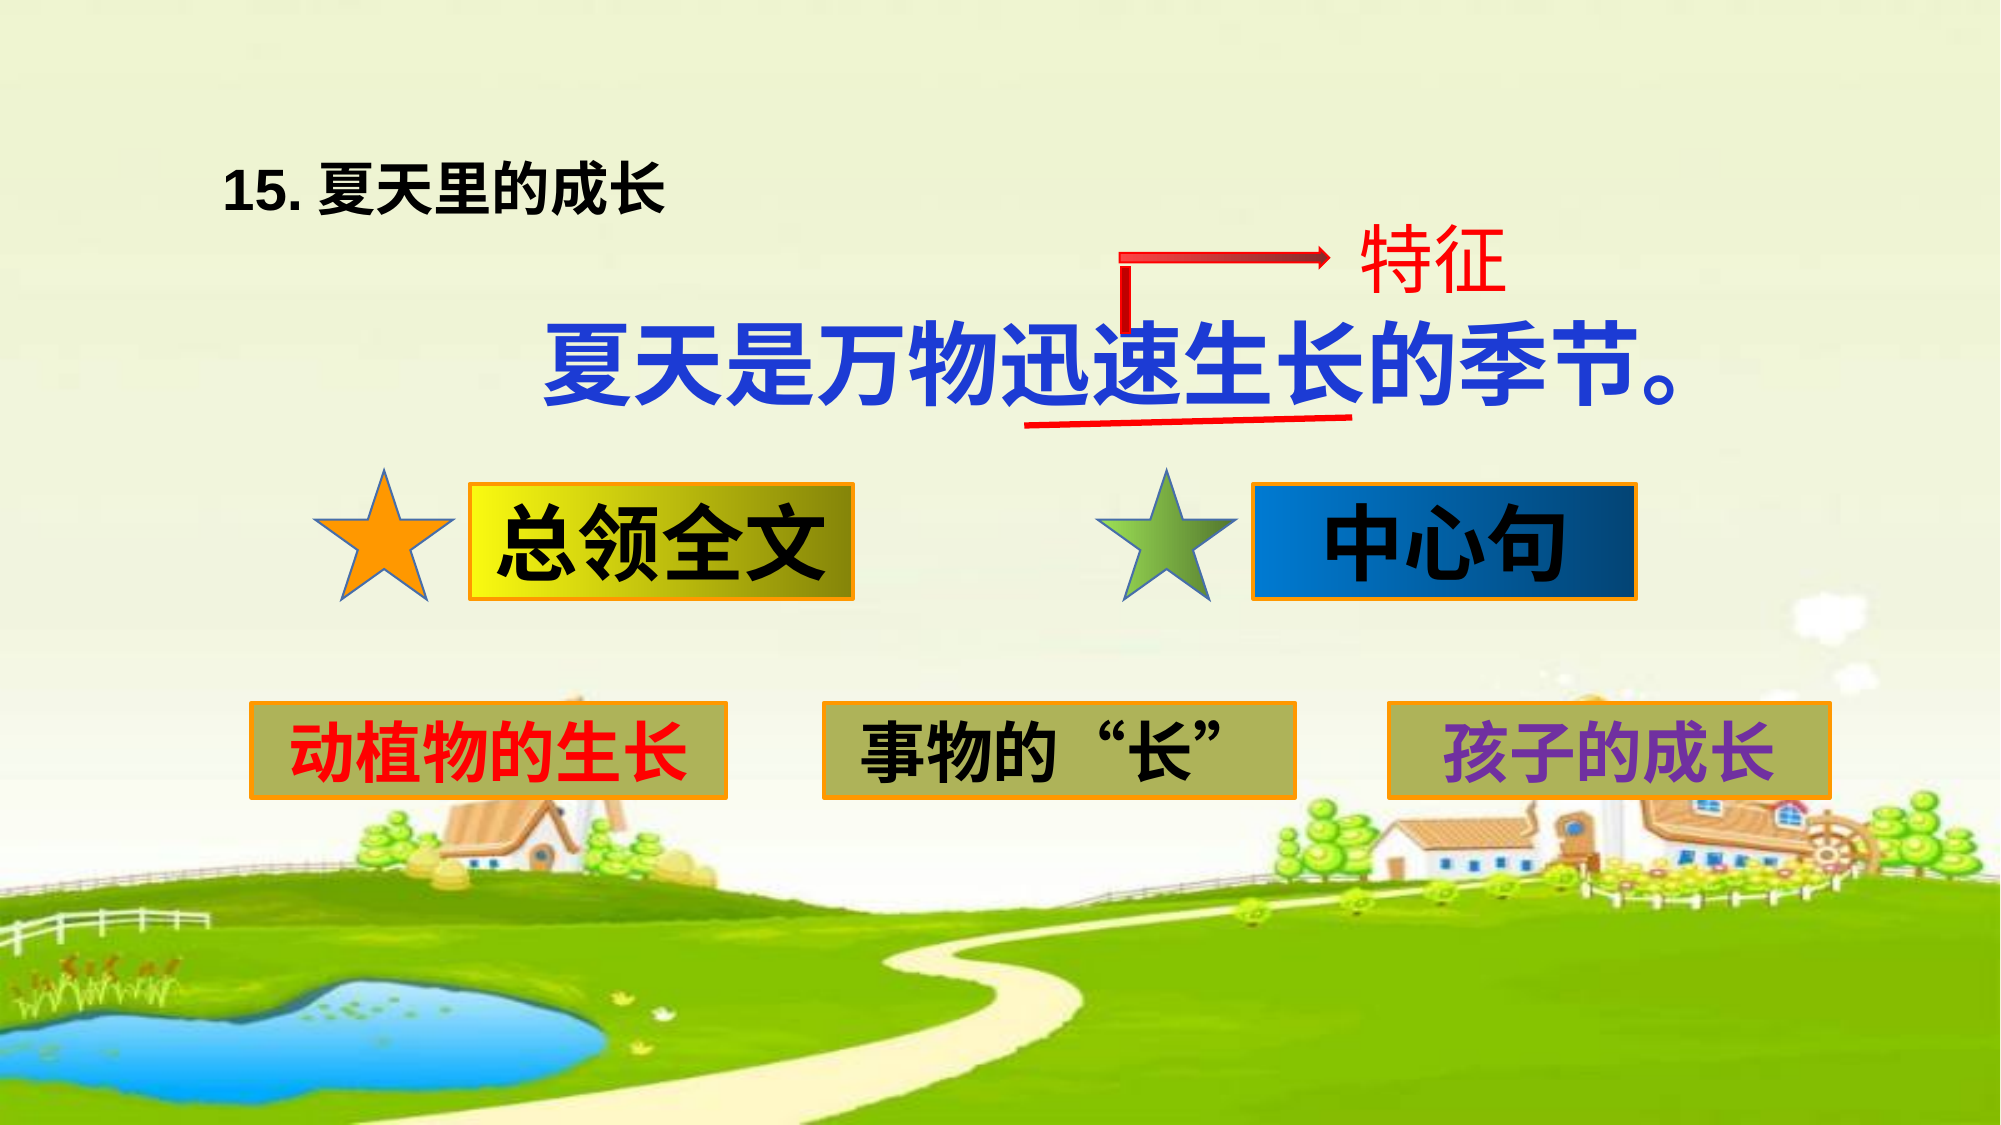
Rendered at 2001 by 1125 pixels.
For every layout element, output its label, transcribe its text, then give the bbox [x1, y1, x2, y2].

picture [0, 0, 2001, 1125]
text_box [312, 467, 457, 603]
text_box [1094, 467, 1239, 603]
text_box 孩子的成长 [1388, 702, 1830, 798]
text_box 中心句 [1253, 484, 1637, 599]
text_box 事物的“长” [823, 702, 1296, 798]
text_box [1118, 245, 1331, 270]
text_box 总领全文 [469, 484, 853, 599]
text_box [1024, 417, 1353, 426]
text_box [1120, 266, 1131, 334]
text_box 动植物的生长 [251, 702, 727, 798]
text_box 15.夏天里的成长 [207, 144, 703, 230]
text_box 特征 [1343, 204, 1546, 310]
text_box 夏天是万物迅速生长的季节。 [526, 299, 1749, 425]
